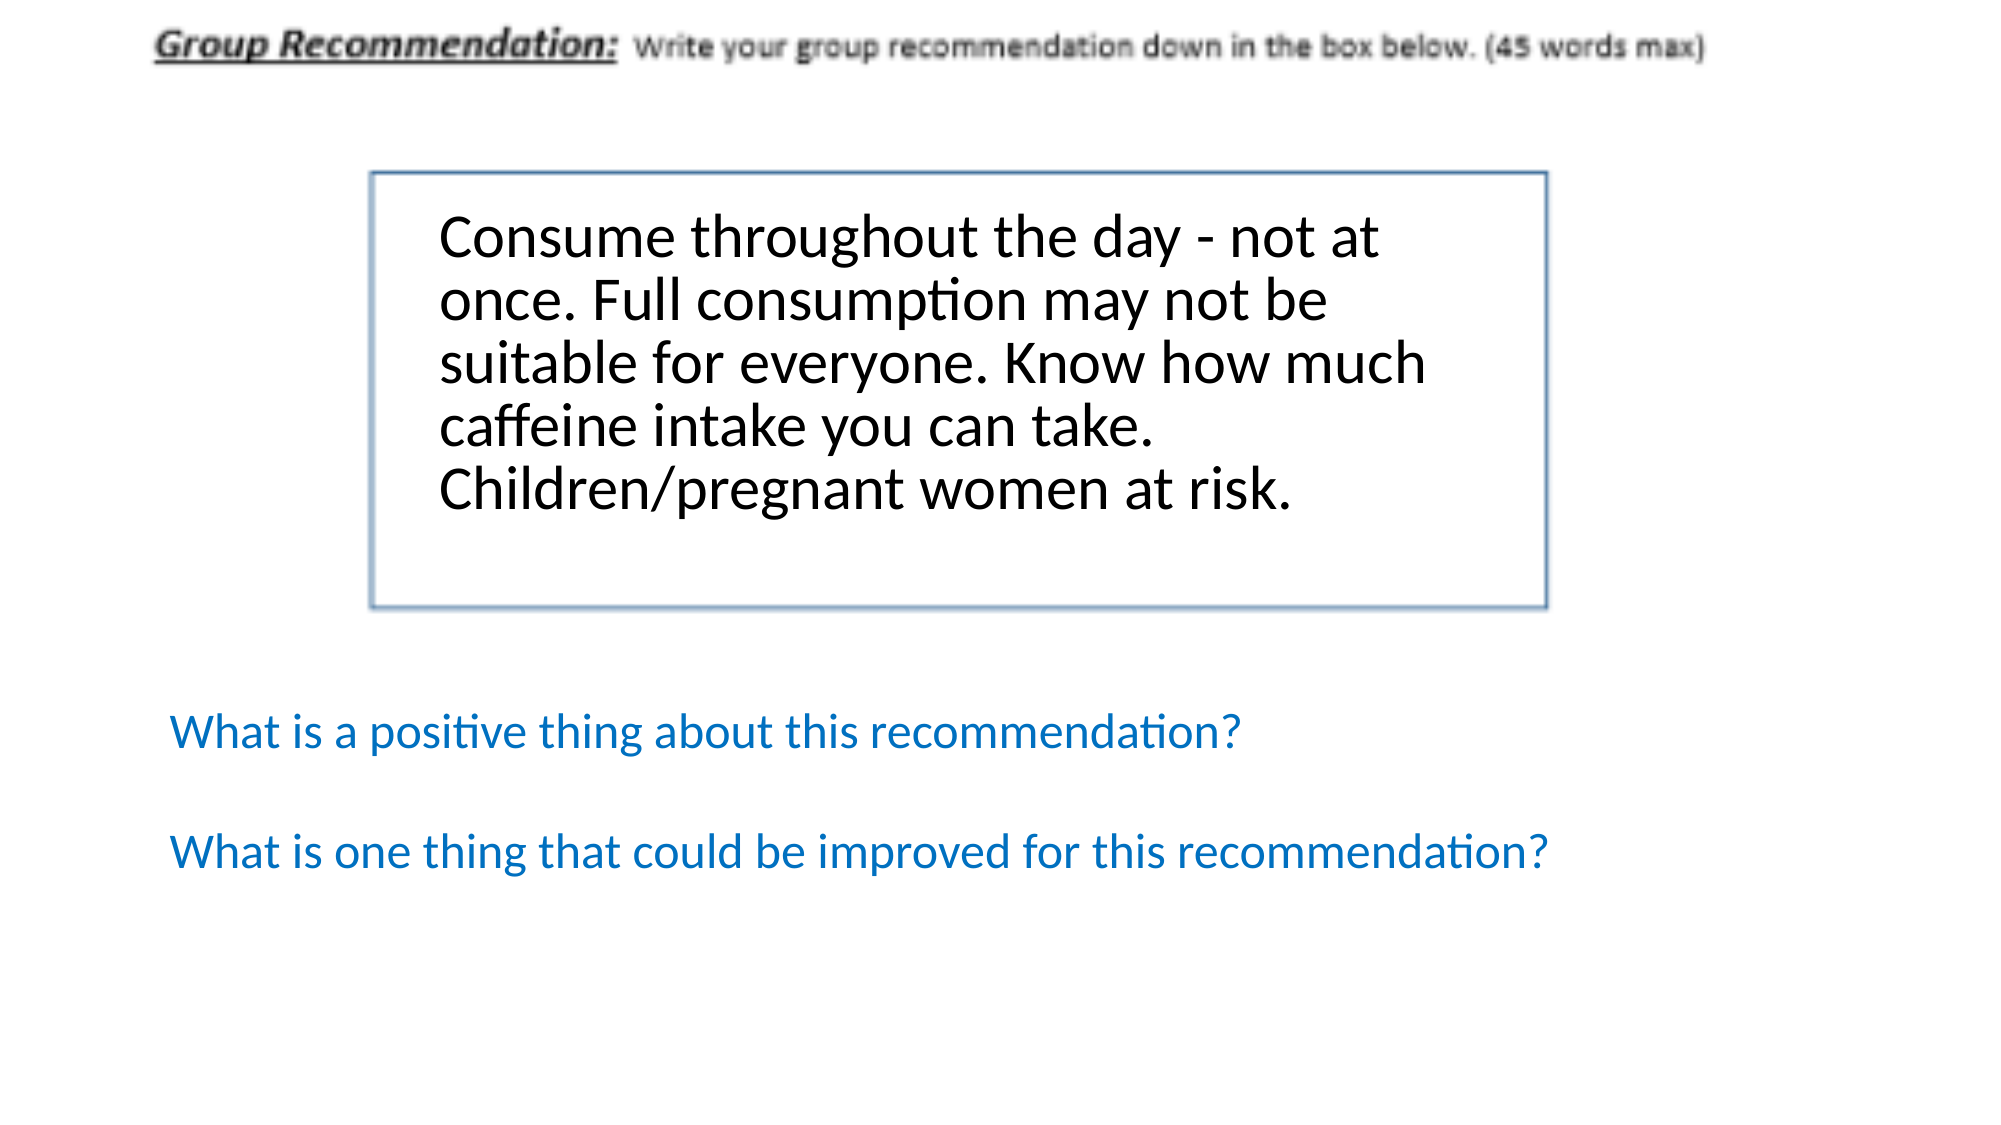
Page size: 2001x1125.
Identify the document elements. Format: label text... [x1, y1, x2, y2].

text_box What is a positive thing about this recommendation? What is one thing that could be improved for this recommendation? [154, 691, 1688, 887]
picture [134, 0, 1807, 647]
